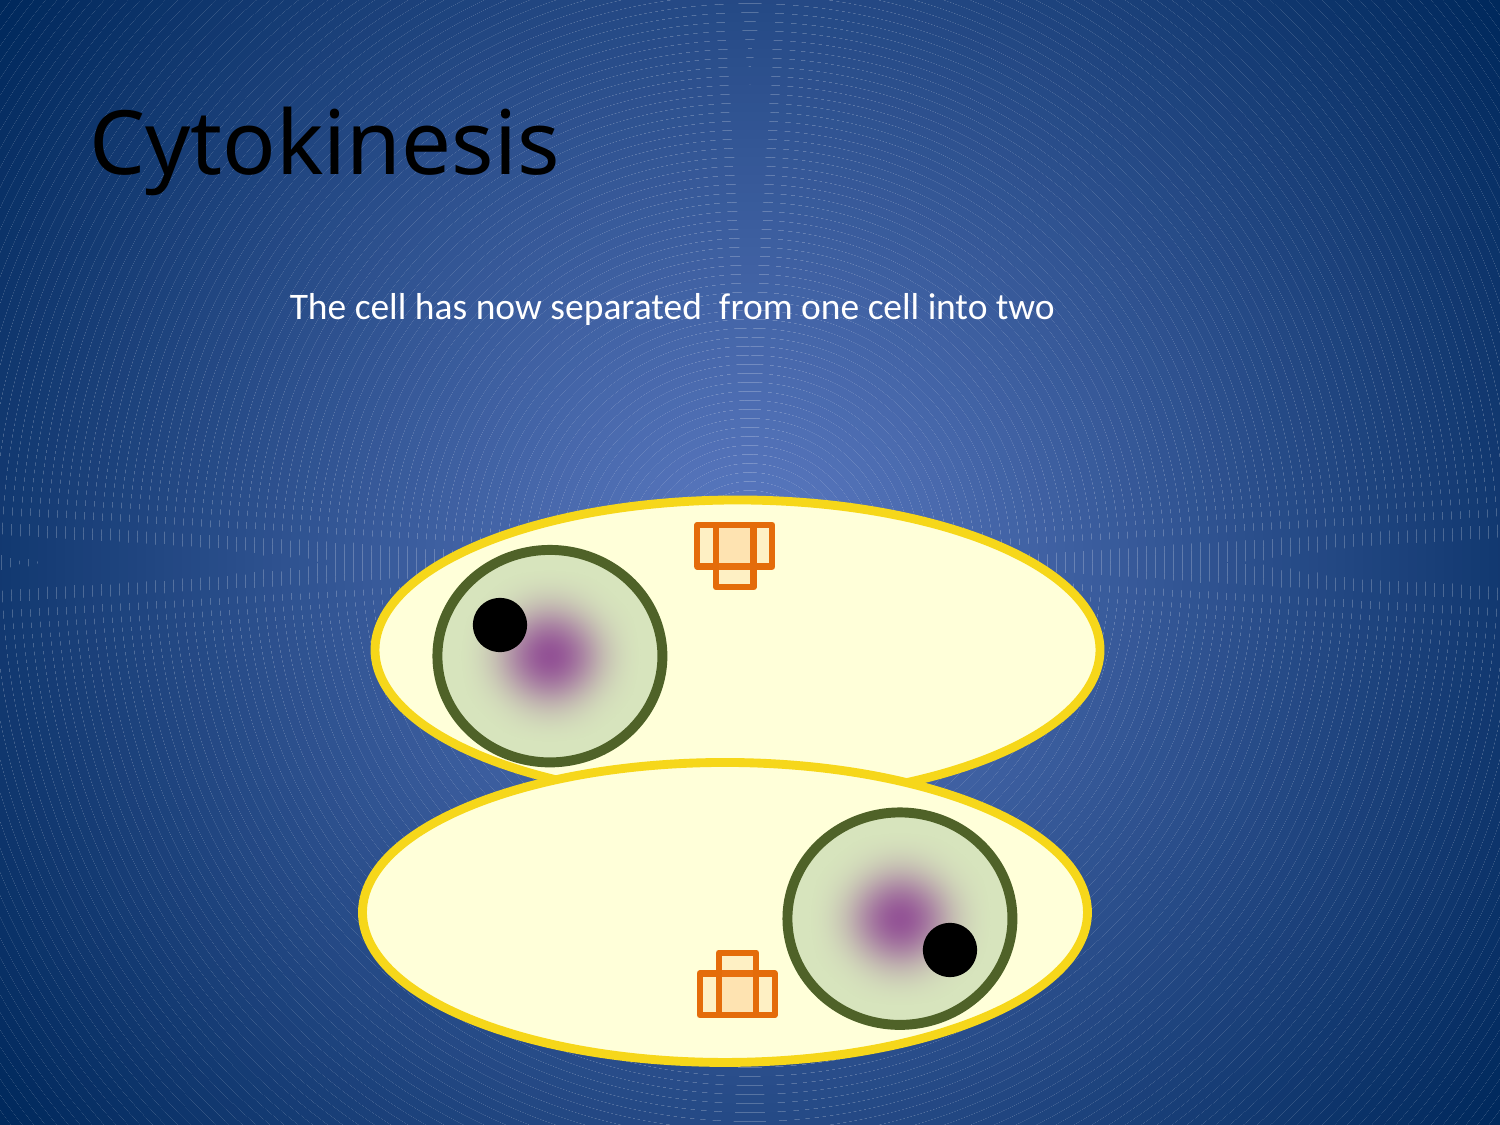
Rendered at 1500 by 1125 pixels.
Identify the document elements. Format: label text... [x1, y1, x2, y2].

text_box The cell has now separated from one cell into two [275, 274, 1200, 335]
text_box Cytokinesis [75, 45, 700, 233]
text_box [374, 499, 1101, 801]
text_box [362, 762, 1088, 1063]
